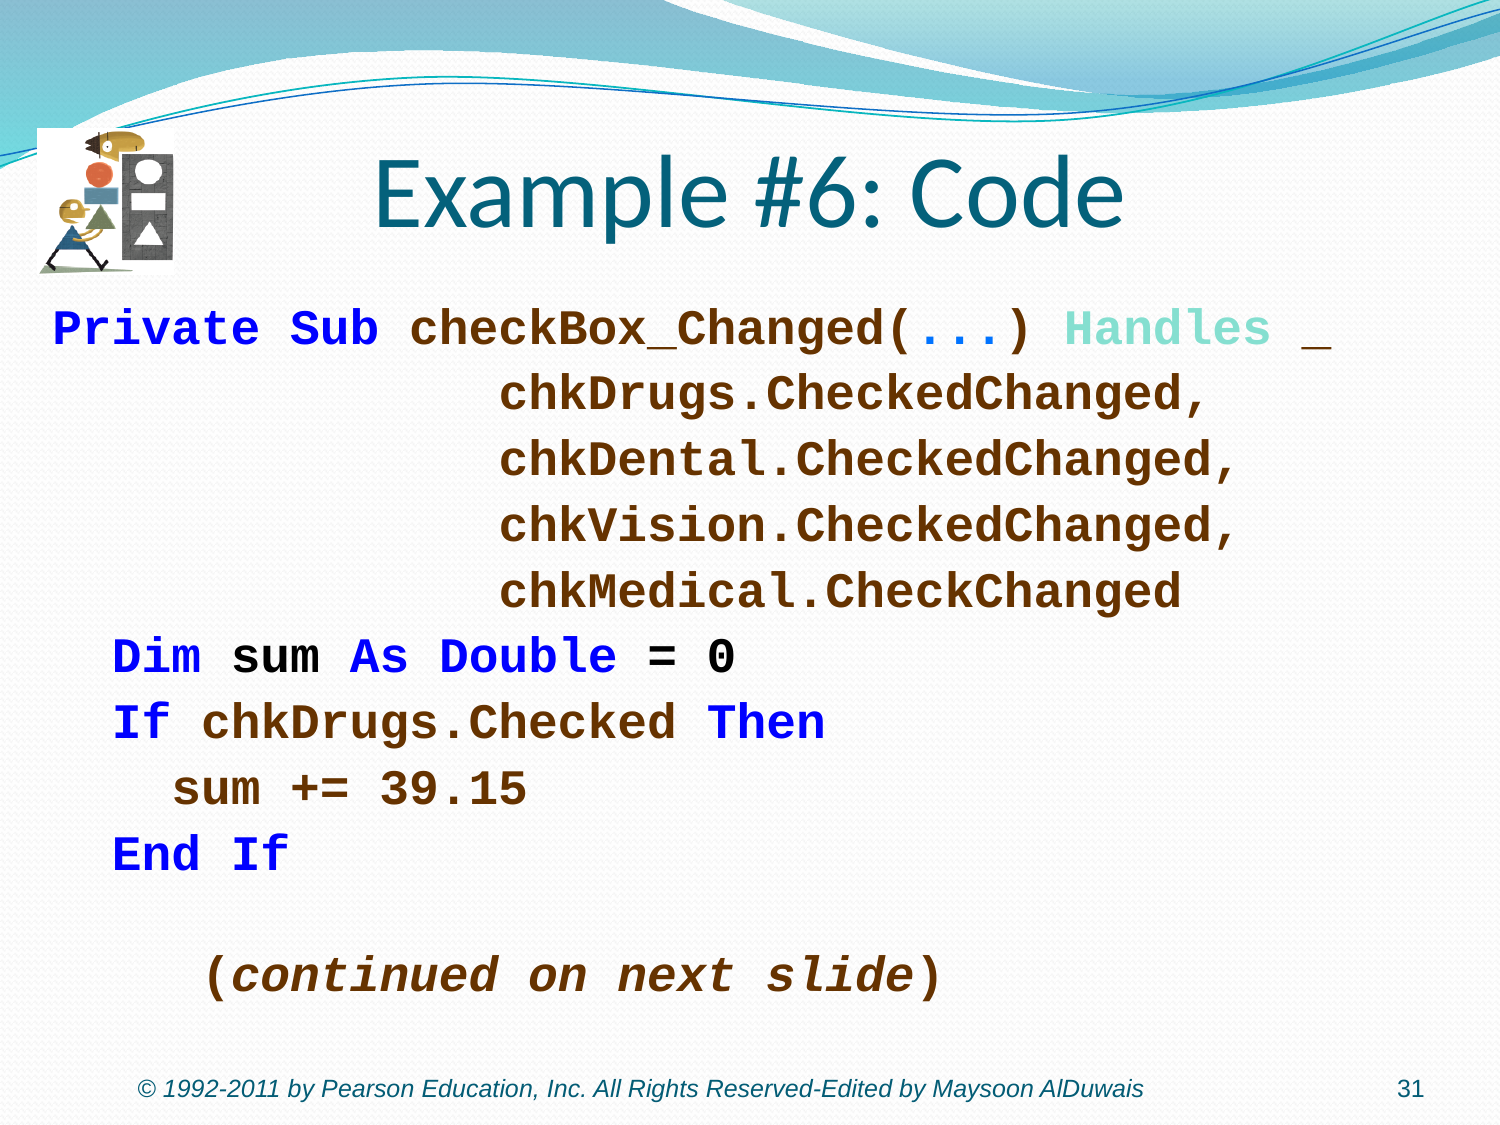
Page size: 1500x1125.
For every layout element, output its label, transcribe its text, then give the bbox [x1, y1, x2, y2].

list Private Sub checkBox_Changed(...) Handles _ chkDrugs.CheckedChanged, chkDental.CheckedChanged, chkVision.CheckedChanged, chkMedical.CheckChanged Dim sum As Double = 0 If chkDrugs.Checked Then sum += 39.15 End If (continued on next slide) [37, 294, 1388, 1013]
footer © 1992-2011 by Pearson Education, Inc. All Rights Reserved-Edited by Maysoon AlDuwais [137, 1042, 1299, 1103]
title Example #6: Code [75, 115, 1425, 303]
picture [37, 128, 75, 275]
slide_number 31 [1299, 1042, 1425, 1103]
